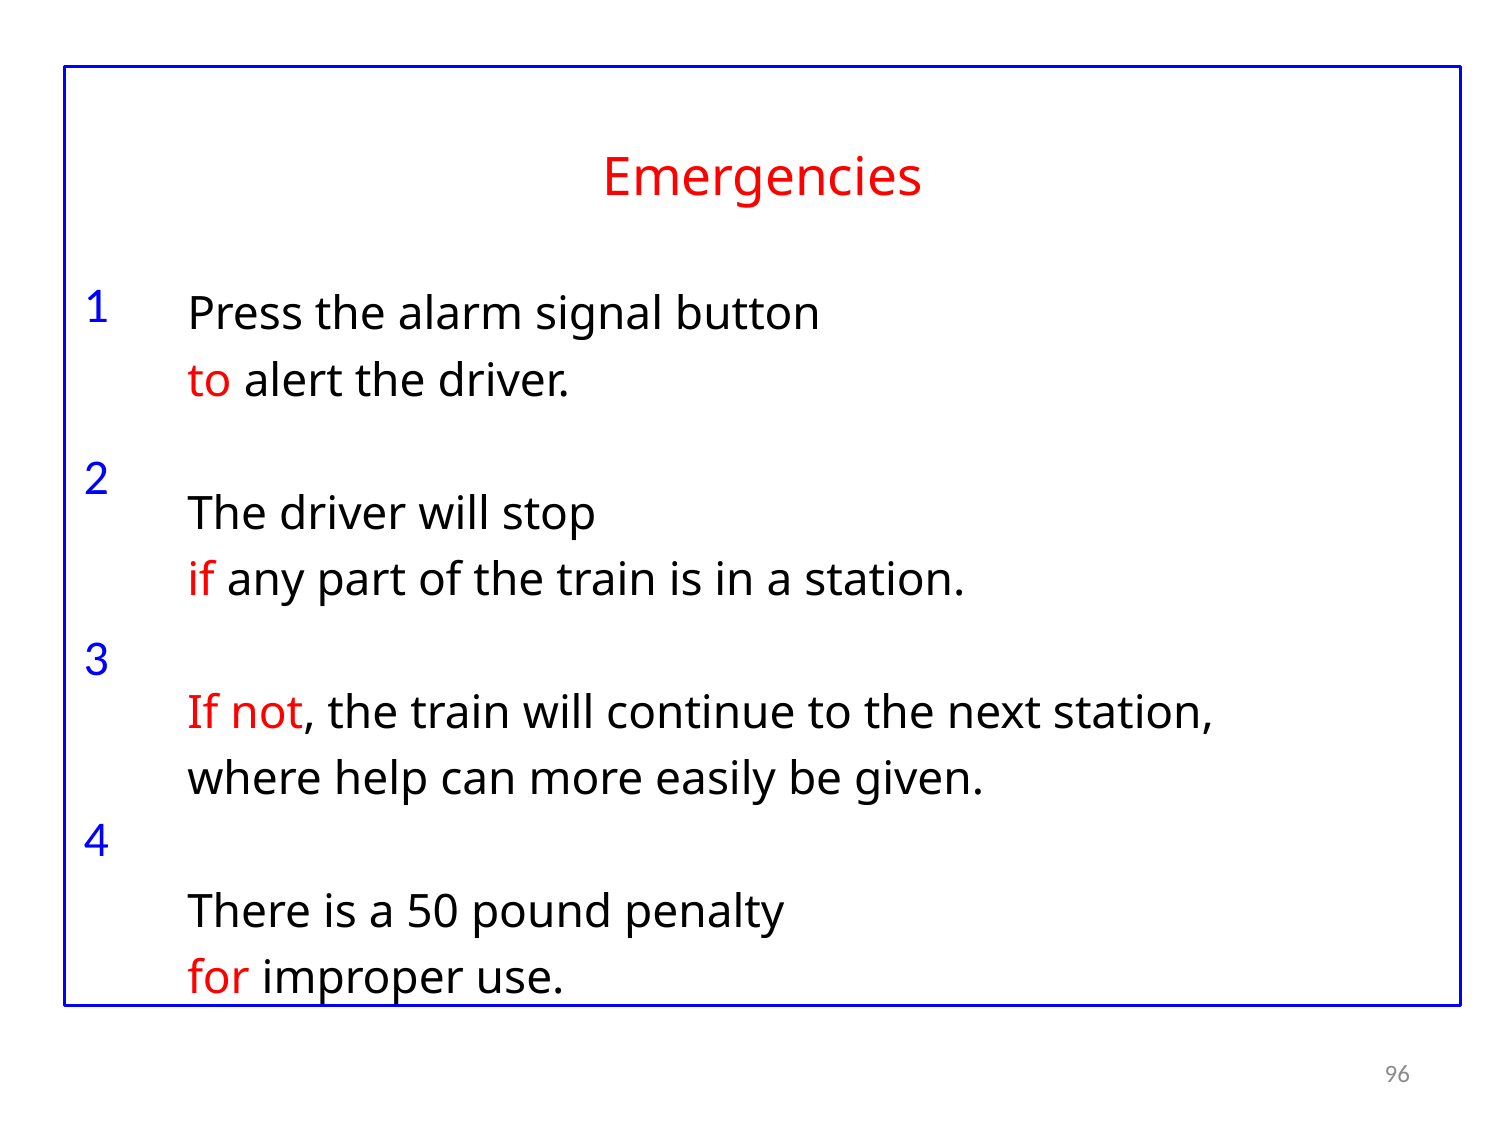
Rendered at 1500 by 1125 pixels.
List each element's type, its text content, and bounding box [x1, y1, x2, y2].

text_box 1 [68, 265, 164, 340]
list Emergencies Press the alarm signal button to alert the driver. The driver will stop if any part of the train is in a station. If not, the train will continue to the next station, where help can more easily be given. There is a 50 pound penalty for improper use. [64, 66, 1461, 1006]
text_box 2 [68, 437, 164, 513]
text_box 4 [68, 798, 164, 874]
text_box 3 [68, 617, 164, 693]
slide_number 96 [1074, 1042, 1425, 1103]
